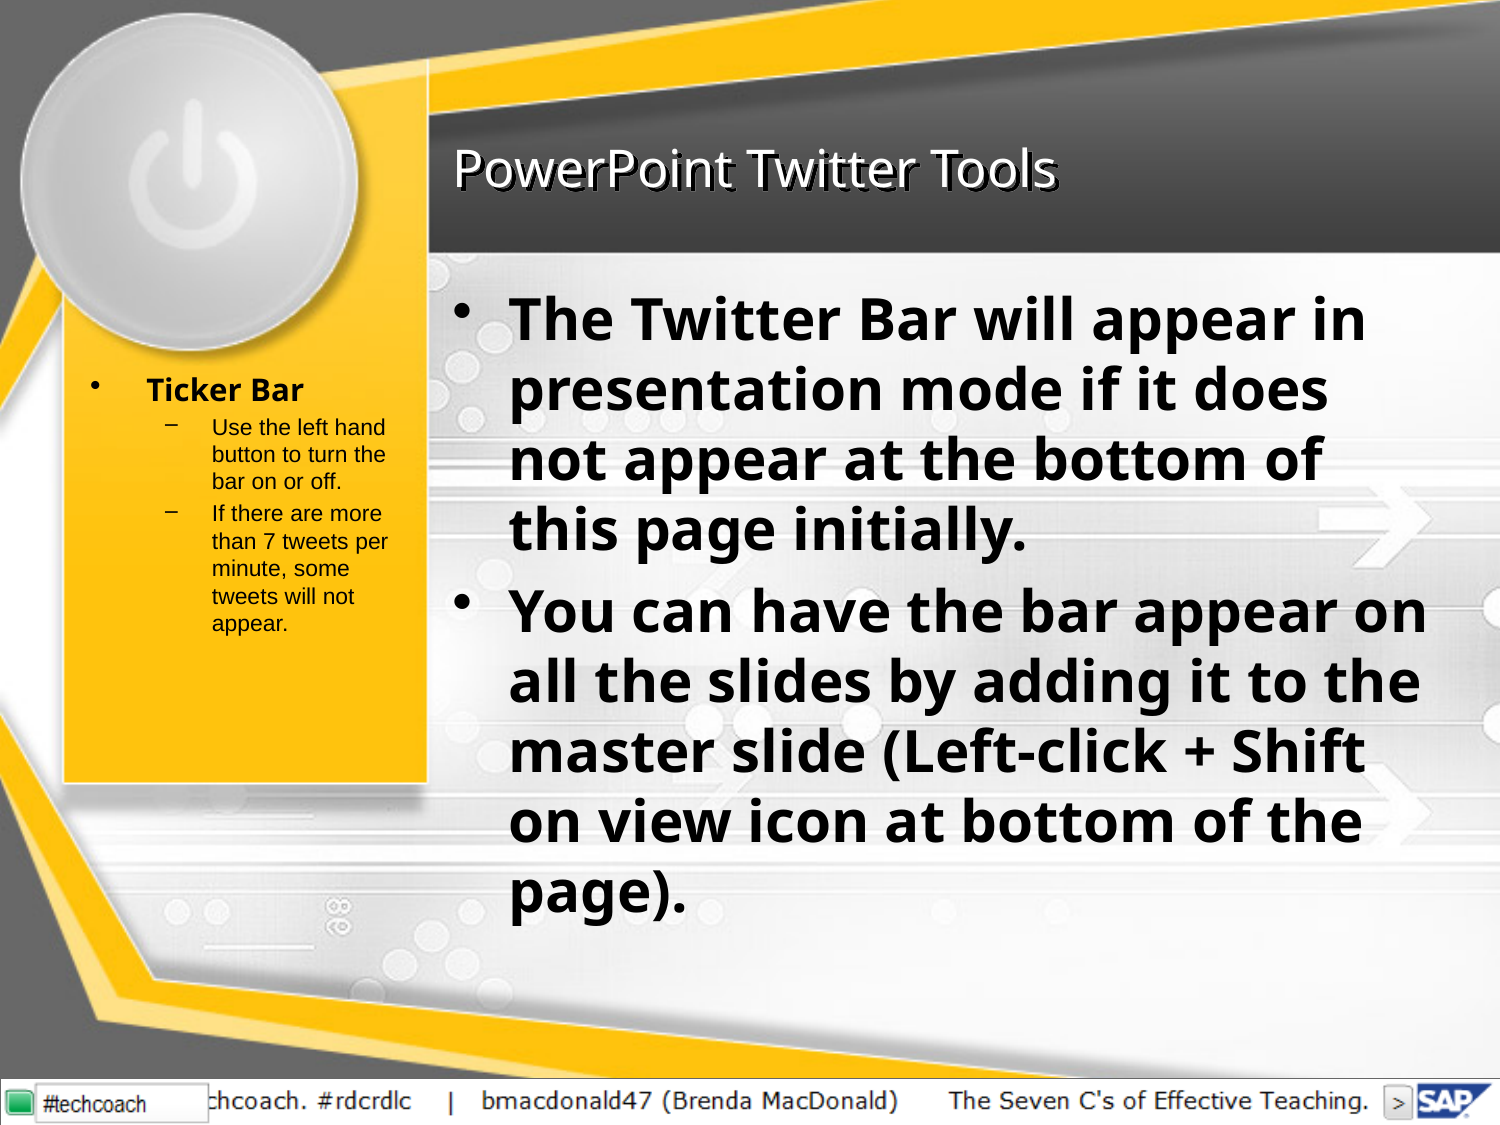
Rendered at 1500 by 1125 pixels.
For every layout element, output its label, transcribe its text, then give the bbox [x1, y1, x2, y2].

list The Twitter Bar will appear in presentation mode if it does not appear at the bottom of this page initially. You can have the bar appear on all the slides by adding it to the master slide (Left-click + Shift on view icon at bottom of the page). [437, 274, 1451, 1006]
picture [0, 0, 1500, 1078]
list Ticker Bar Use the left hand button to turn the bar on or off. If there are more than 7 tweets per minute, some tweets will not appear. [74, 362, 413, 776]
picture [1, 1079, 1500, 1125]
title PowerPoint Twitter Tools [437, 99, 1426, 233]
